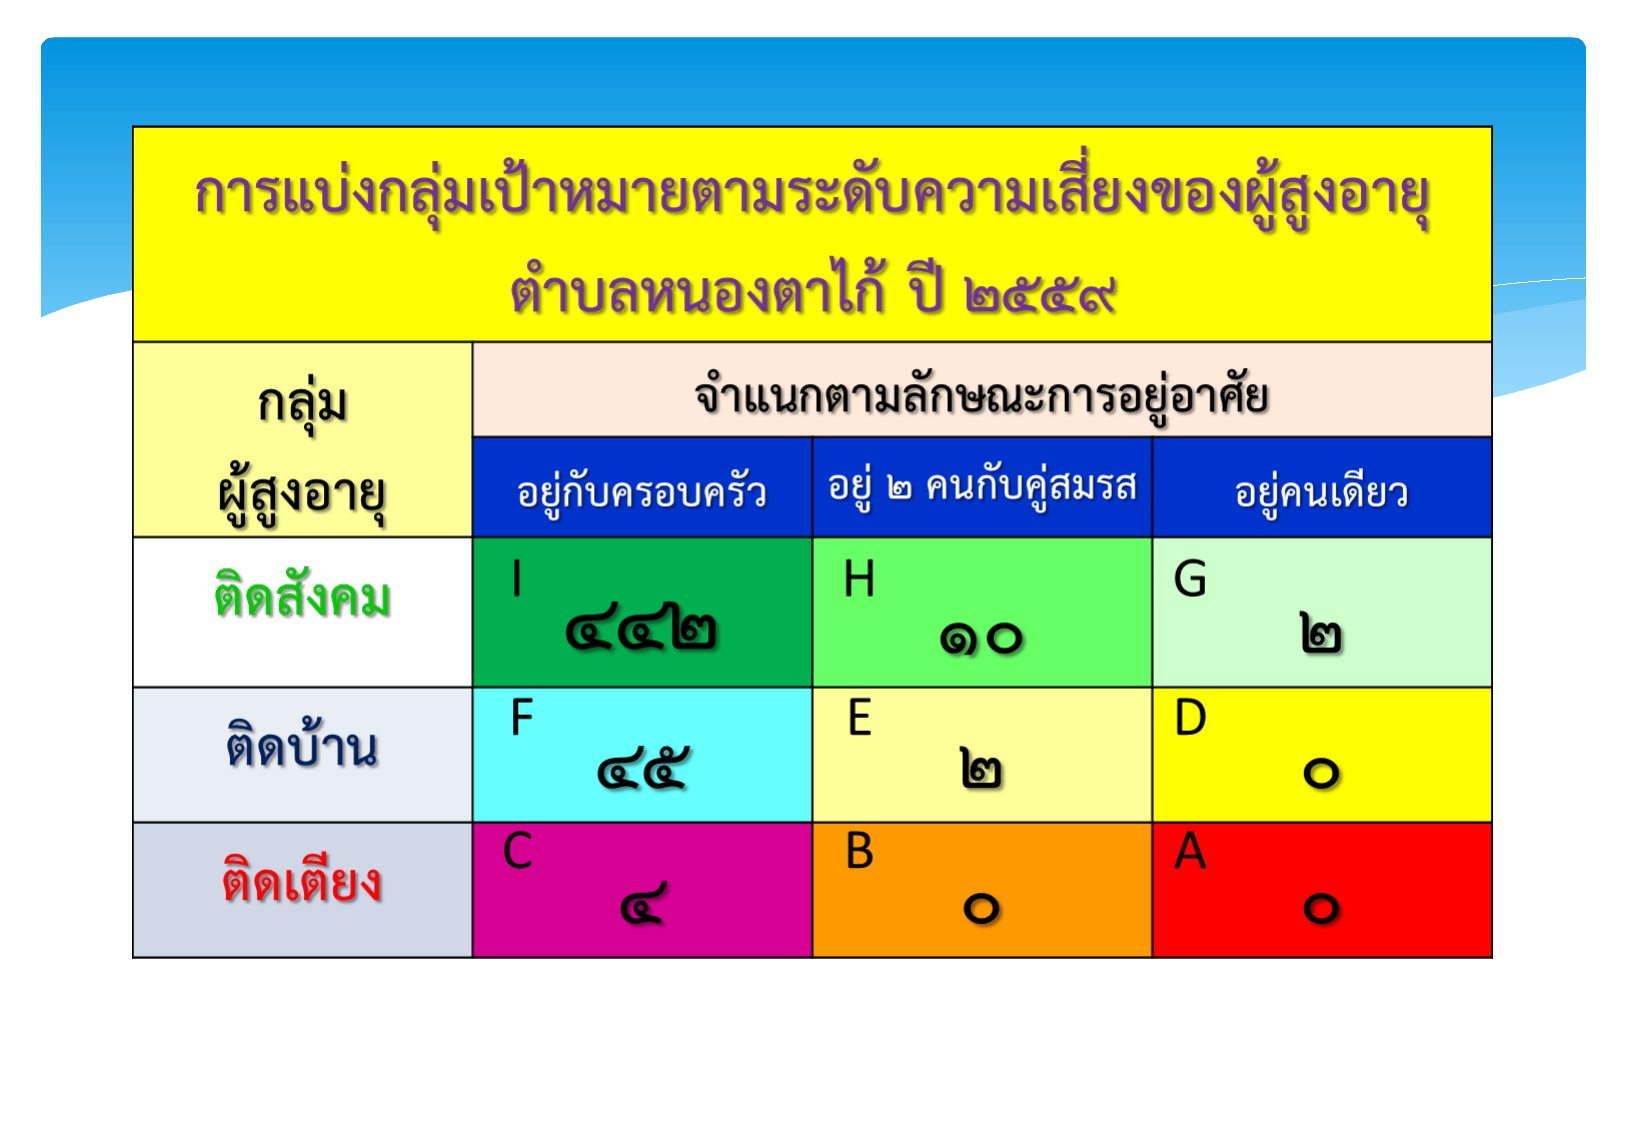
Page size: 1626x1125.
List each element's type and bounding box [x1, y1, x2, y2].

picture [131, 106, 1493, 1018]
